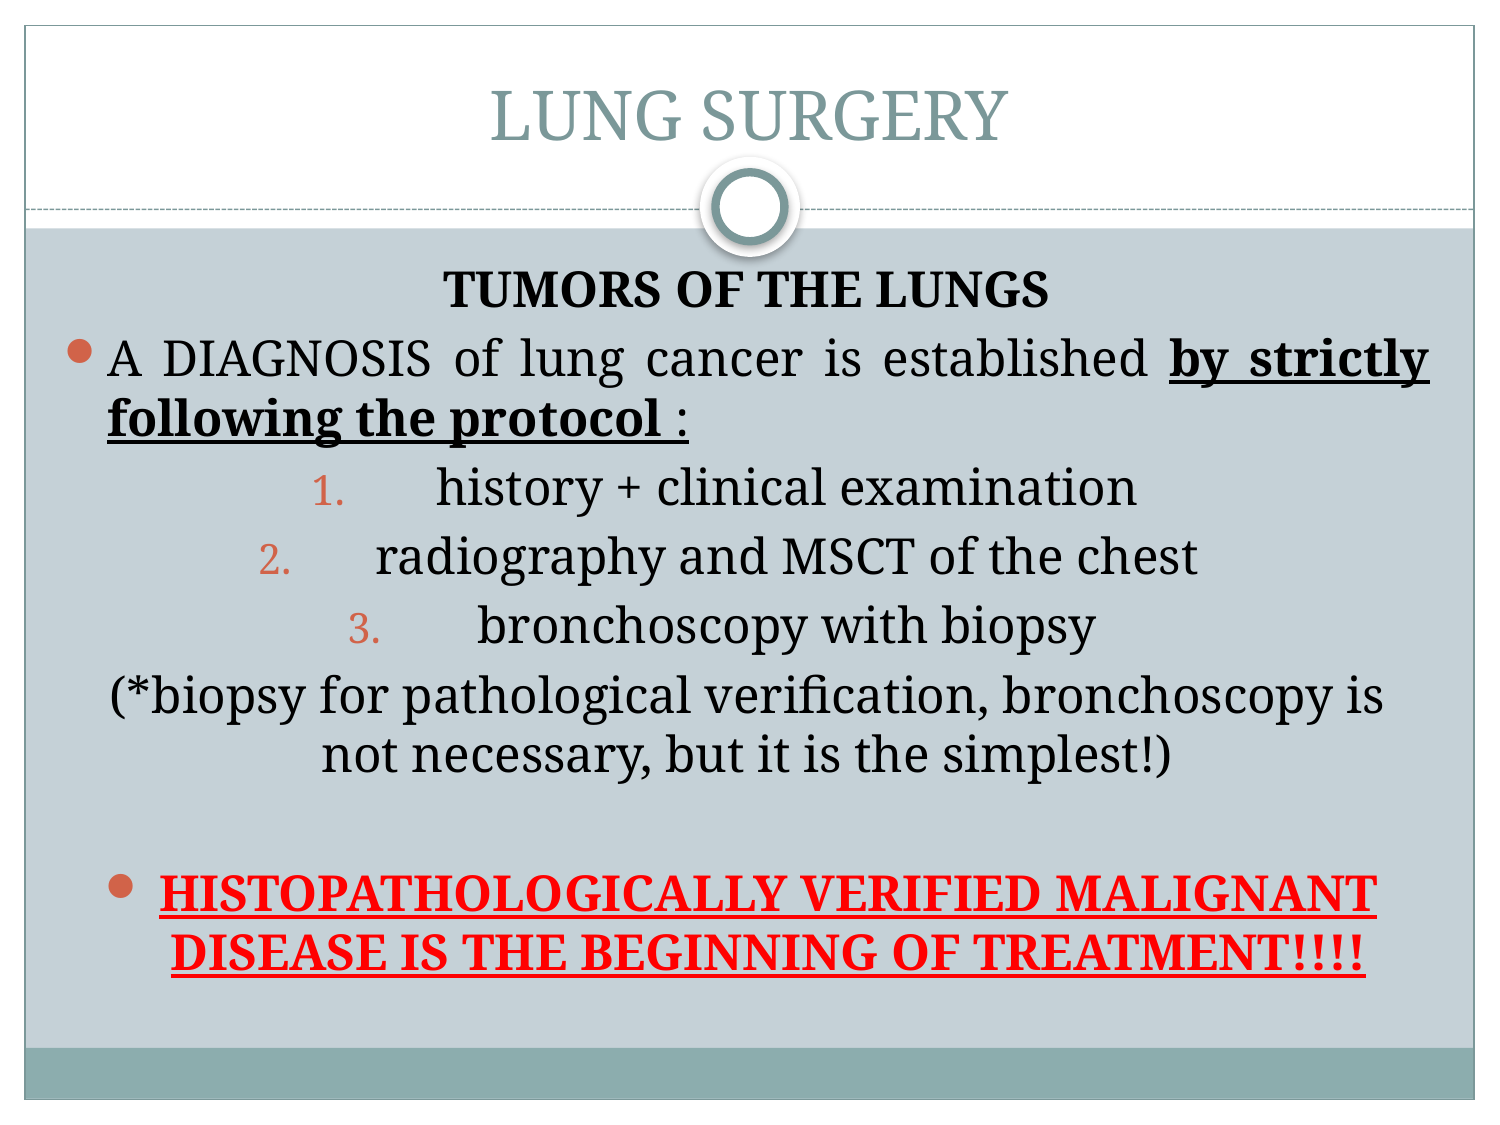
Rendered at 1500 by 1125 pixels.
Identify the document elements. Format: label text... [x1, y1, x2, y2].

title LUNG SURGERY [49, 37, 1450, 162]
list TUMORS OF THE LUNGS A DIAGNOSIS of lung cancer is established by strictly following the protocol : history + clinical examination radiography and MSCT of the chest bronchoscopy with biopsy (*biopsy for pathological verification, bronchoscopy is not necessary, but it is the simplest!) HISTOPATHOLOGICALLY VERIFIED MALIGNANT DISEASE IS THE BEGINNING OF TREATMENT!!!! [49, 250, 1445, 1001]
